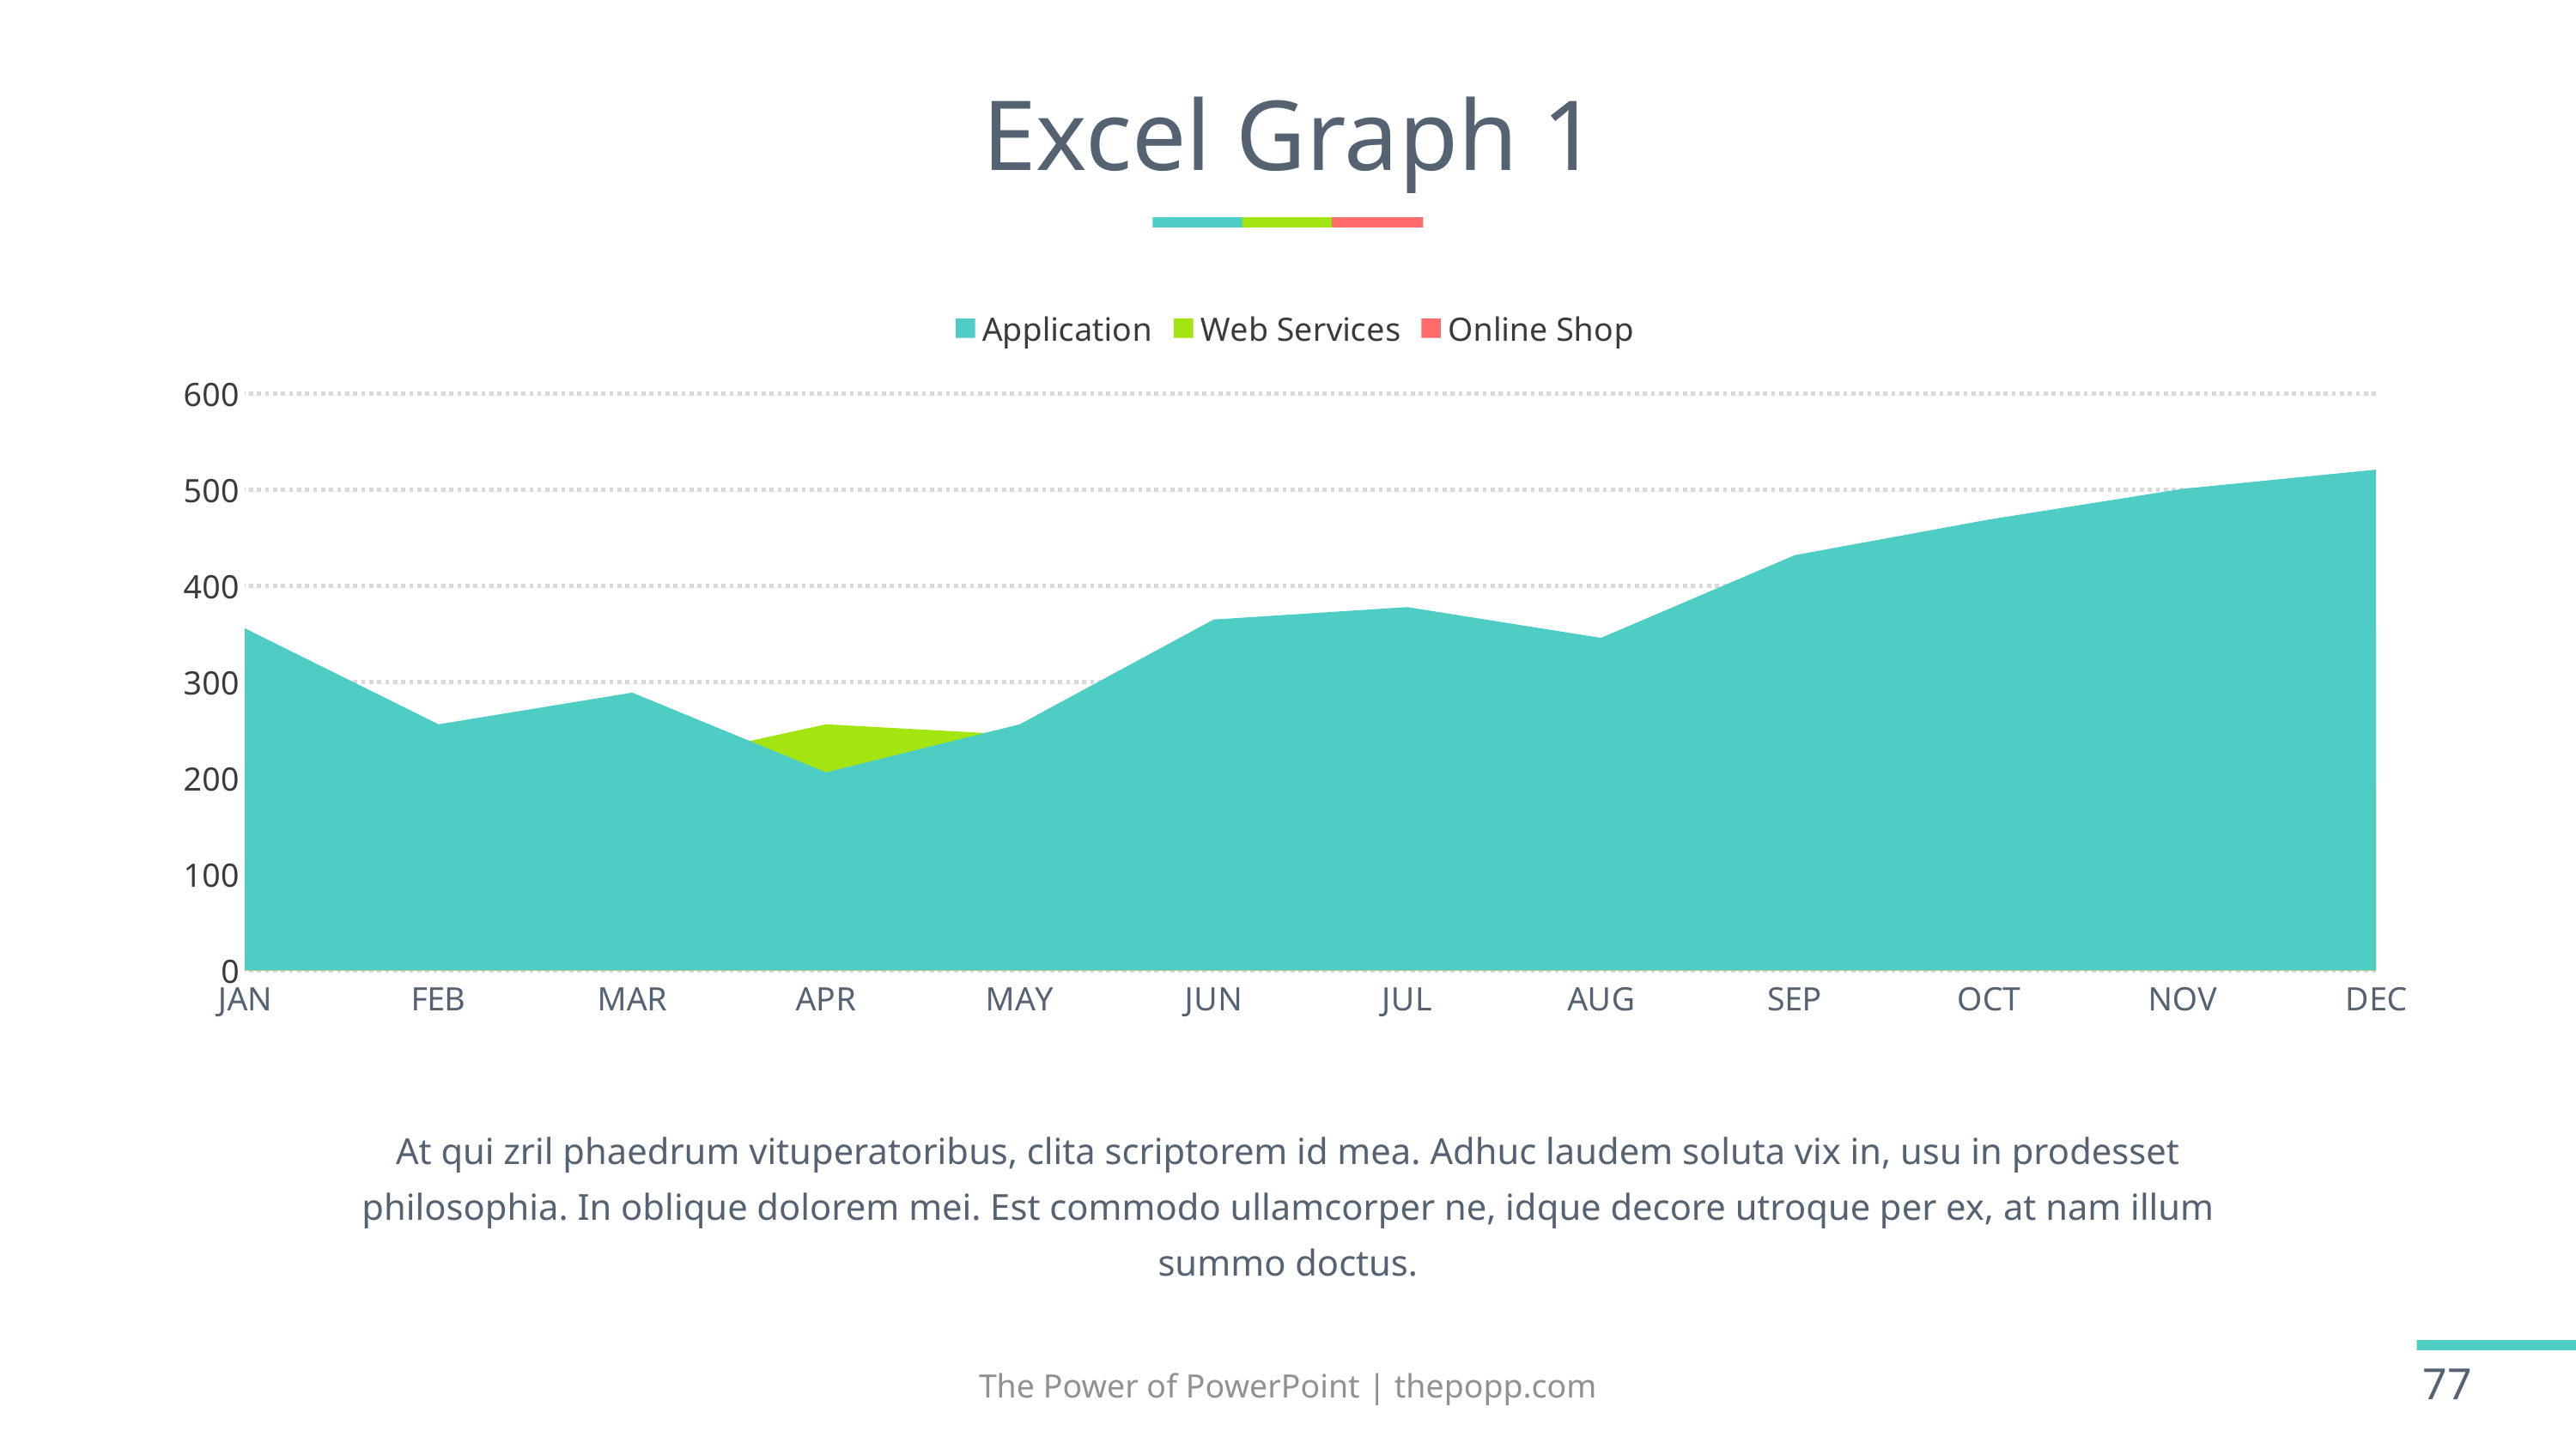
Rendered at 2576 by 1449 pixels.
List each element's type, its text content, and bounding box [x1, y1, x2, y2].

footer The Power of PowerPoint | thepopp.com [853, 1352, 1723, 1427]
text_box At qui zril phaedrum vituperatoribus, clita scriptorem id mea. Adhuc laudem soluta vix in, usu in prodesset philosophia. In oblique dolorem mei. Est commodo ullamcorper ne, idque decore utroque per ex, at nam illum summo doctus. [337, 1109, 2239, 1352]
slide_number 77 [2409, 1351, 2576, 1421]
chart [137, 290, 2454, 1035]
title Excel Graph 1 [69, 49, 2512, 230]
